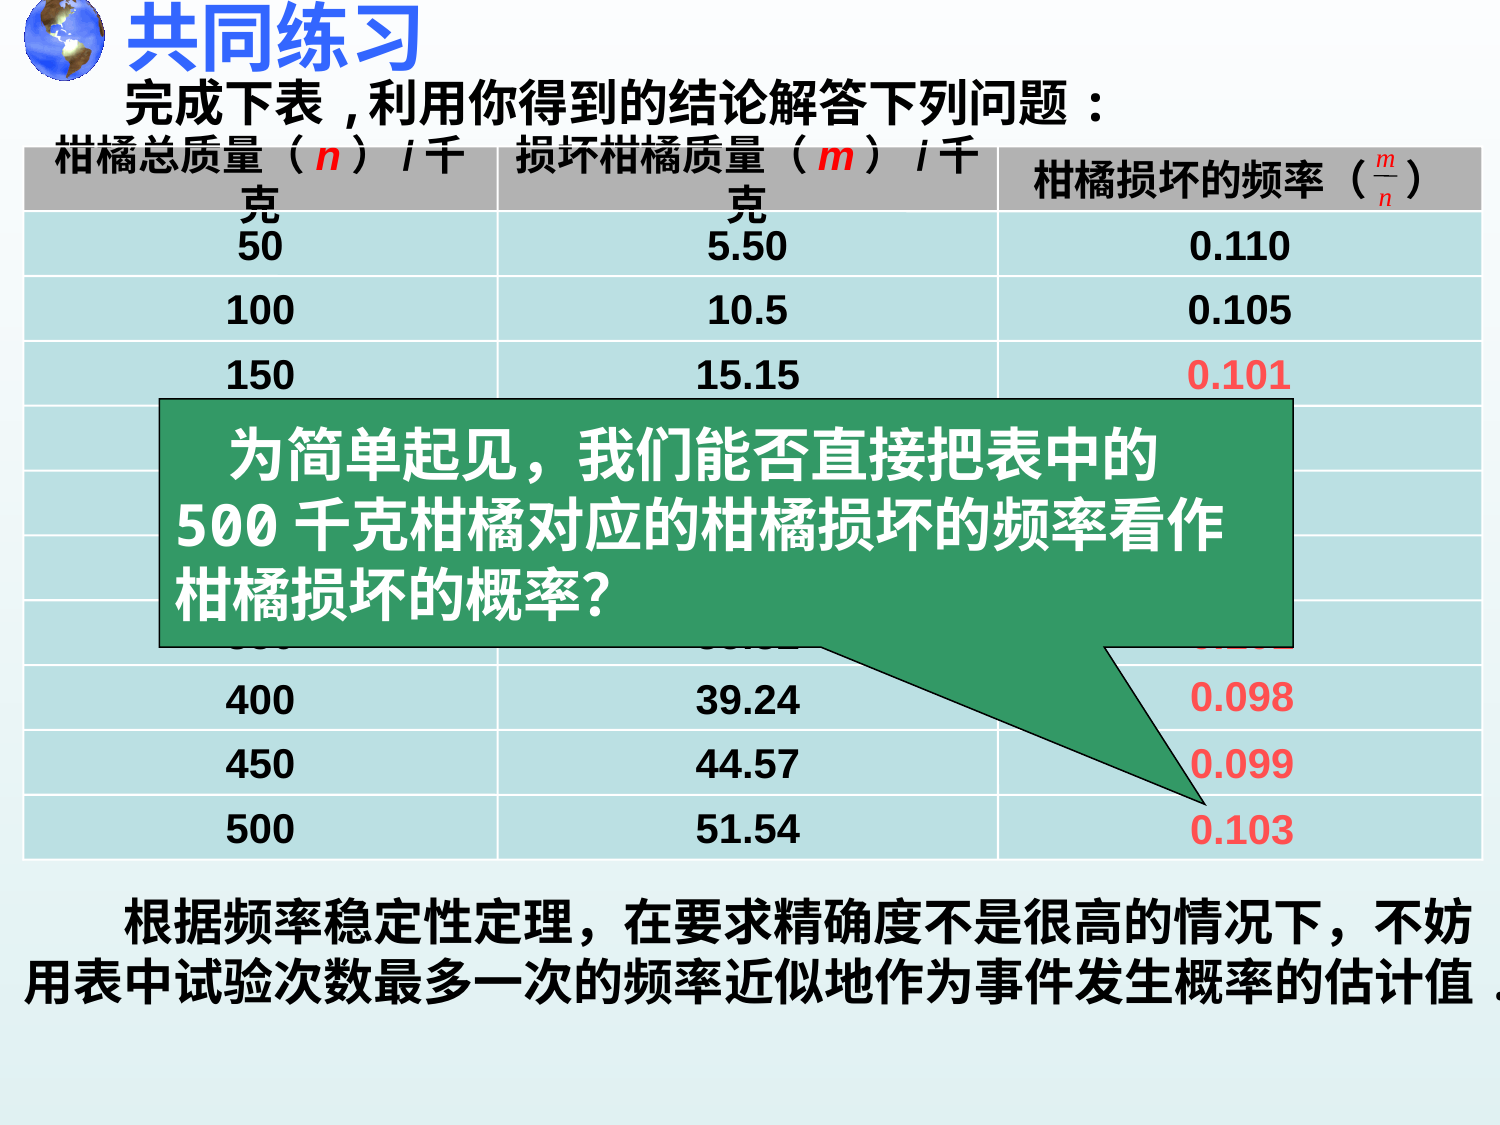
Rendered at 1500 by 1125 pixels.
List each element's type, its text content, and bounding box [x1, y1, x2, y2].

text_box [23, 139, 1483, 860]
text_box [16, 0, 890, 89]
text_box 根据频率稳定性定理，在要求精确度不是很高的情况下，不妨用表中试验次数最多一次的频率近似地作为事件发生概率的估计值. [9, 883, 1500, 1018]
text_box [159, 398, 1294, 648]
text_box 利用你得到的结论解答下列问题: [253, 64, 1247, 139]
text_box 完成下表, [9, 64, 253, 140]
